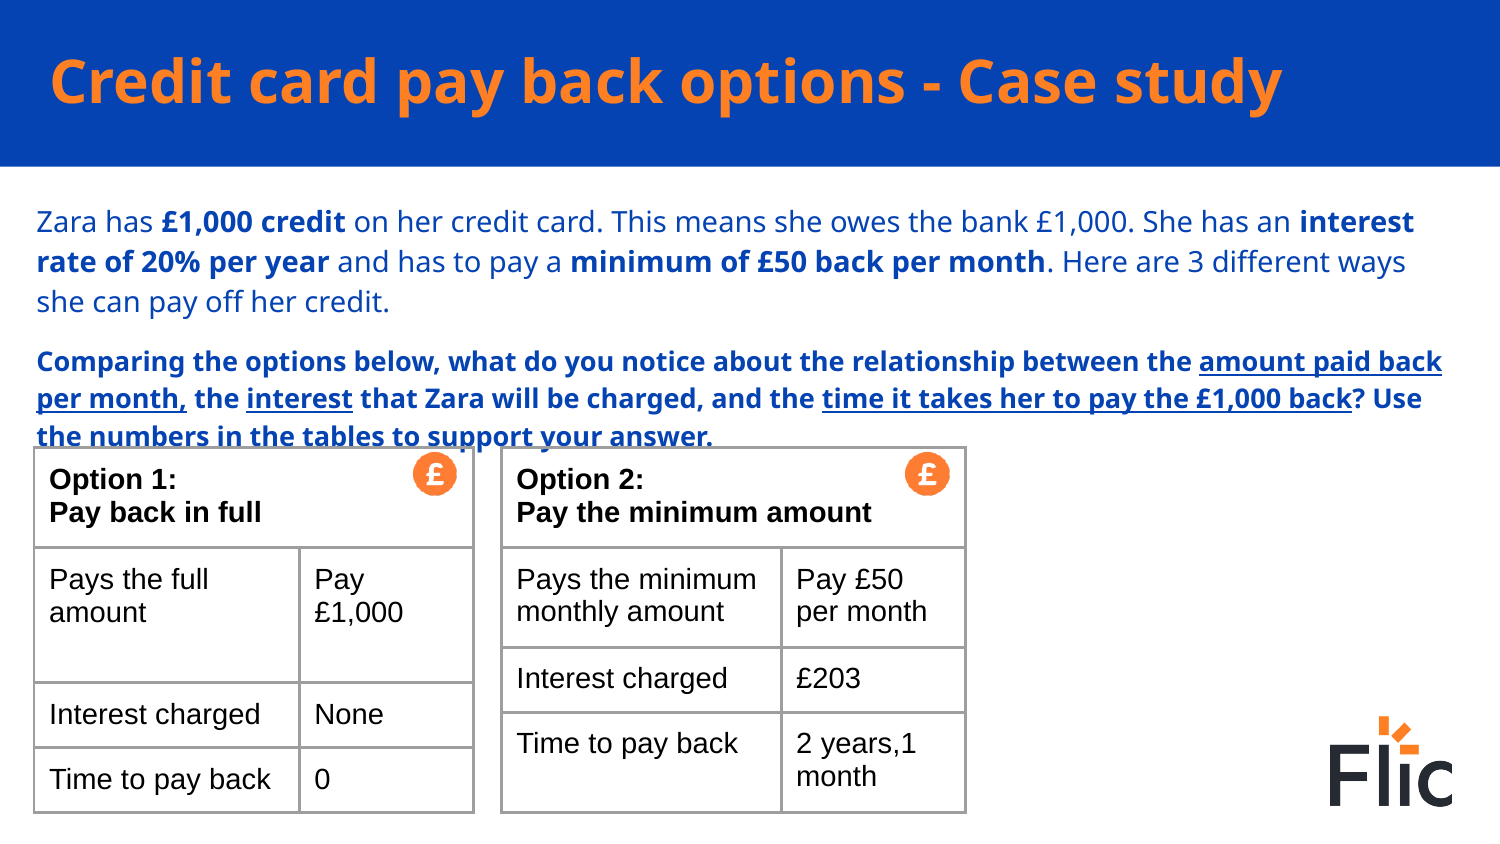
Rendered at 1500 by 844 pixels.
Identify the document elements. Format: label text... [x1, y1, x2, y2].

picture [411, 450, 458, 497]
table_cell 2 years,1 month [783, 714, 964, 811]
table_cell Interest charged [503, 649, 780, 711]
table_header Option 1: Pay back in full [35, 449, 472, 546]
table_cell Interest charged [35, 684, 298, 746]
table_cell Time to pay back [35, 749, 298, 811]
picture [1330, 716, 1452, 807]
table_cell 0 [301, 749, 472, 811]
table_cell Pay £1,000 [301, 549, 472, 681]
table_header Option 2: Pay the minimum amount [503, 449, 964, 546]
title Credit card pay back options - Case study [34, 37, 1303, 122]
picture [904, 450, 950, 497]
table_cell Pay £50 per month [783, 549, 964, 646]
text_box Zara has £1,000 credit on her credit card. This means she owes the bank £1,000. She has an interest rate of 20% per year and has to pay a minimum of £50 back per month. Here are 3 different ways she can pay off her credit. Comparing the options below, what do you notice about the relationship between the amount paid back per month, the interest that Zara will be charged, and the time it takes her to pay the £1,000 back? Use the numbers in the tables to support your answer. [21, 183, 1471, 467]
table_cell Time to pay back [503, 714, 780, 811]
table_cell Pays the full amount [35, 549, 298, 681]
table_cell £203 [783, 649, 964, 711]
table_cell None [301, 684, 472, 746]
table_cell Pays the minimum monthly amount [503, 549, 780, 646]
